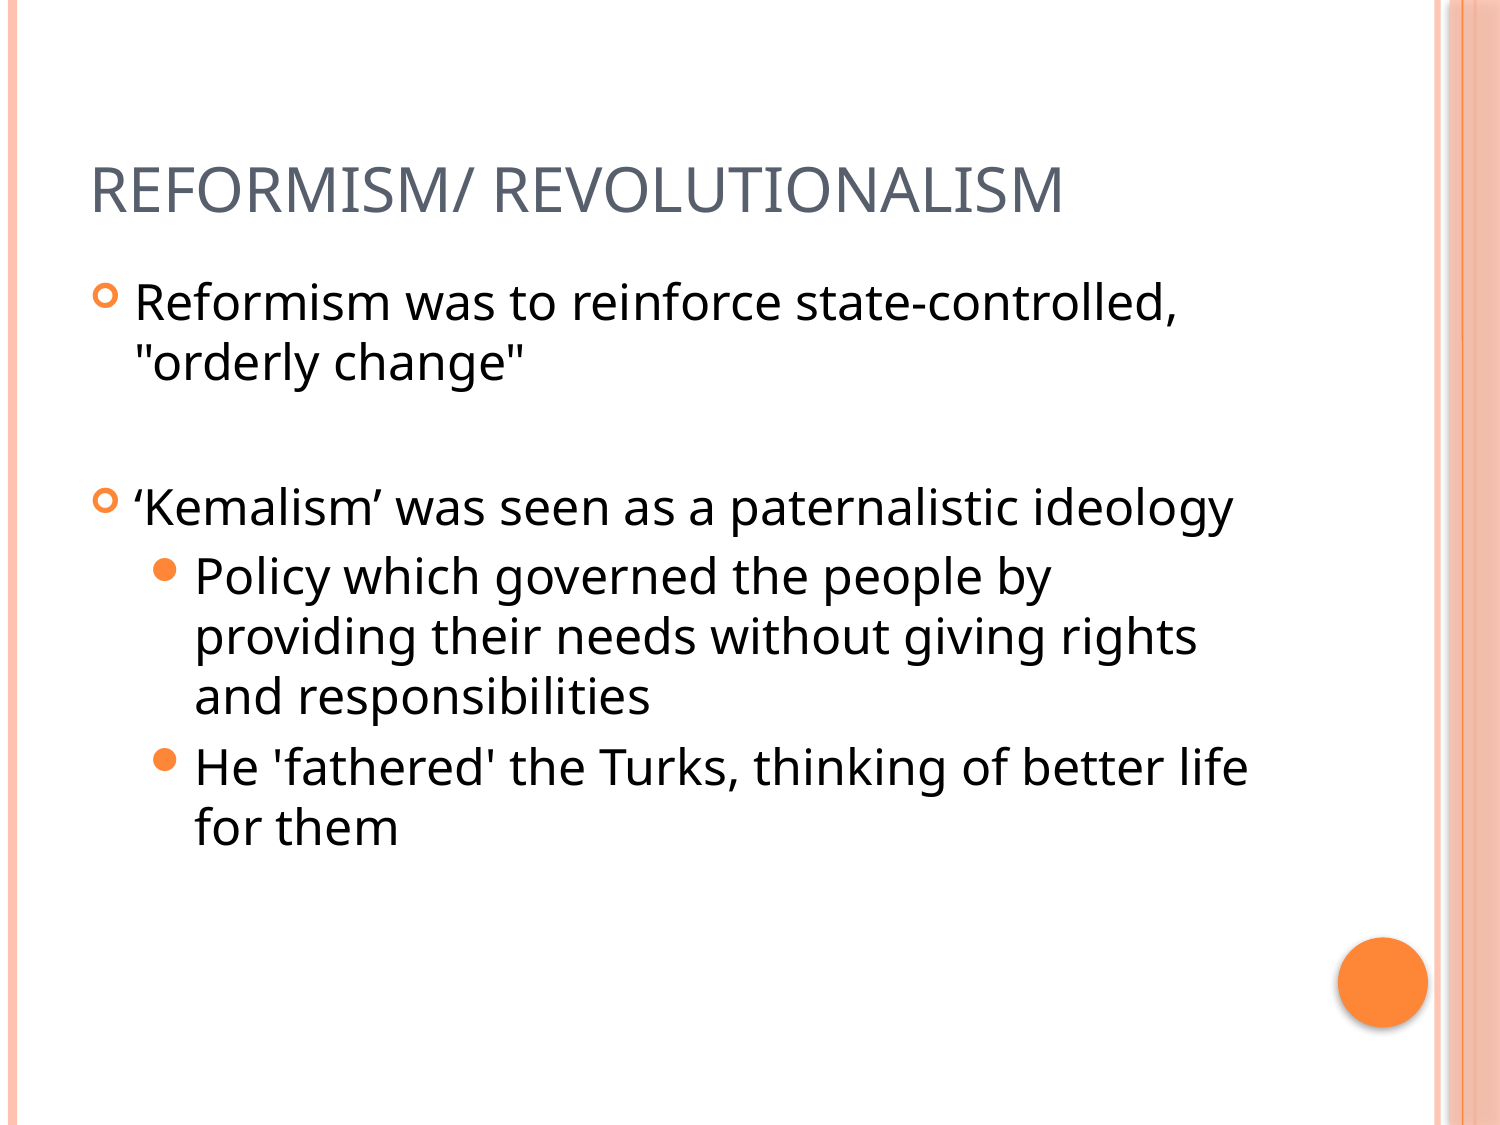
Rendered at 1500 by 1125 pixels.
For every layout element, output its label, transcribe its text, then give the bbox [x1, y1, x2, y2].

list Reformism was to reinforce state-controlled, "orderly change" ‘Kemalism’ was seen as a paternalistic ideology Policy which governed the people by providing their needs without giving rights and responsibilities He 'fathered' the Turks, thinking of better life for them [75, 262, 1300, 1062]
title Reformism/ revolutionalism [75, 45, 1300, 233]
